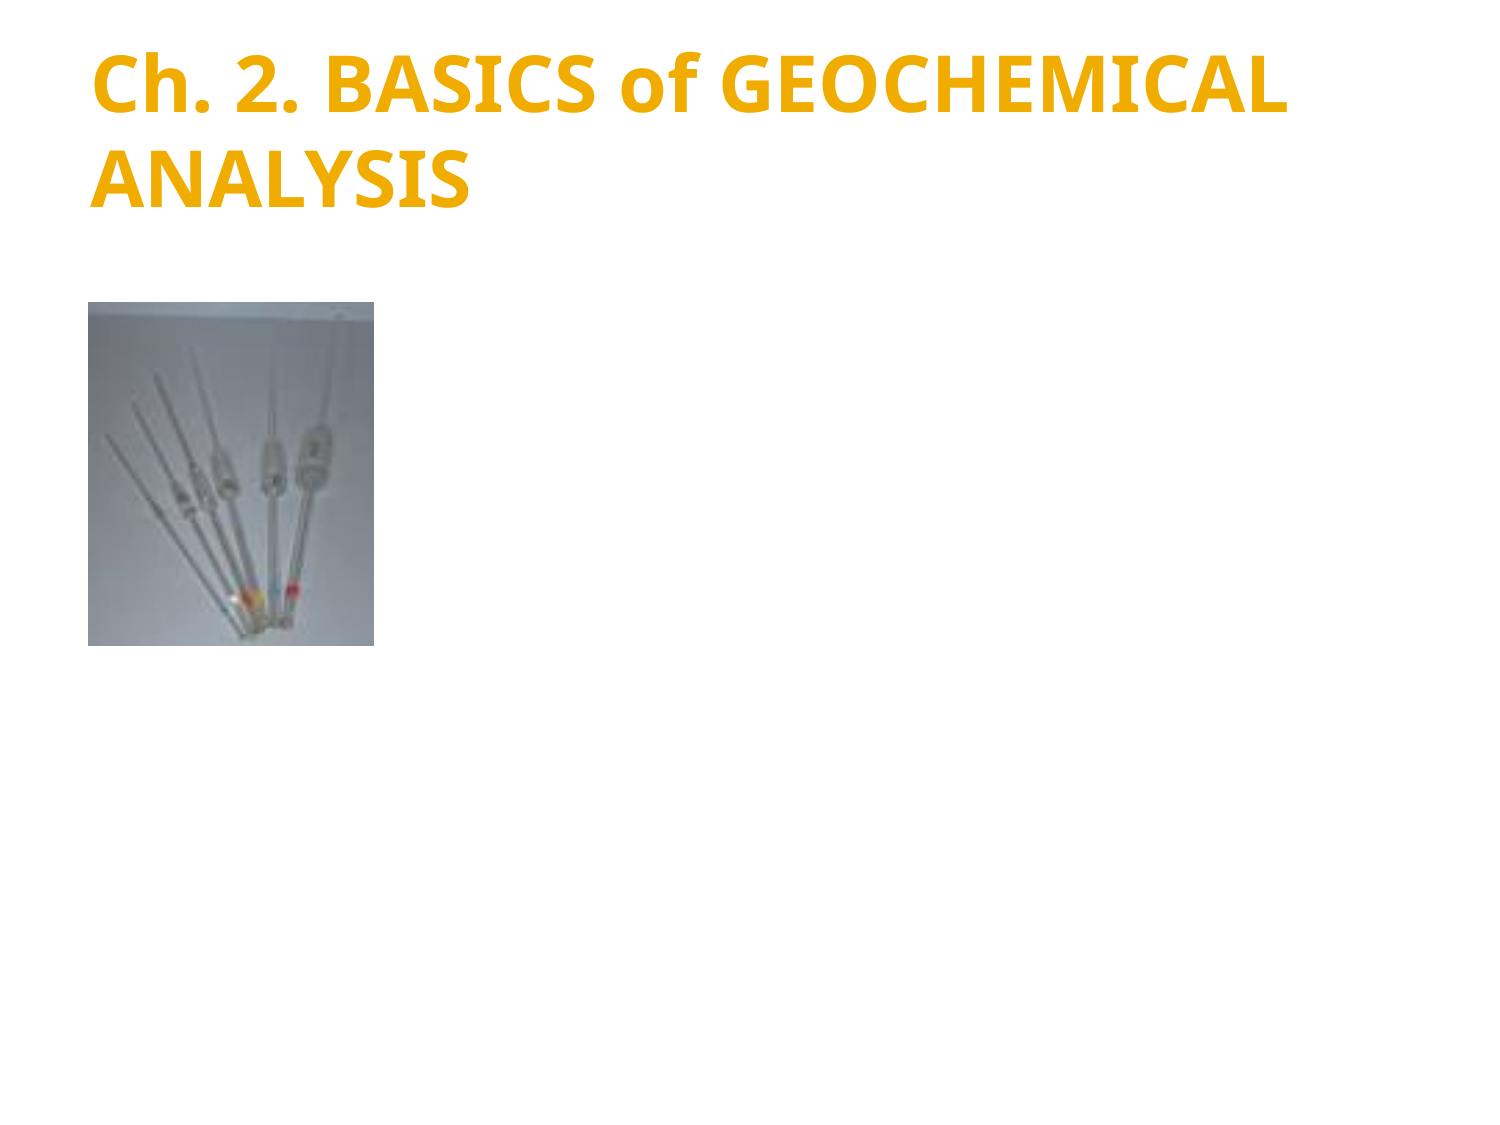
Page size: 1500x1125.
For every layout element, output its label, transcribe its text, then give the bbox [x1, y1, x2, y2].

picture [88, 302, 374, 646]
title Ch. 2. BASICS of GEOCHEMICAL ANALYSIS [75, 25, 1425, 231]
